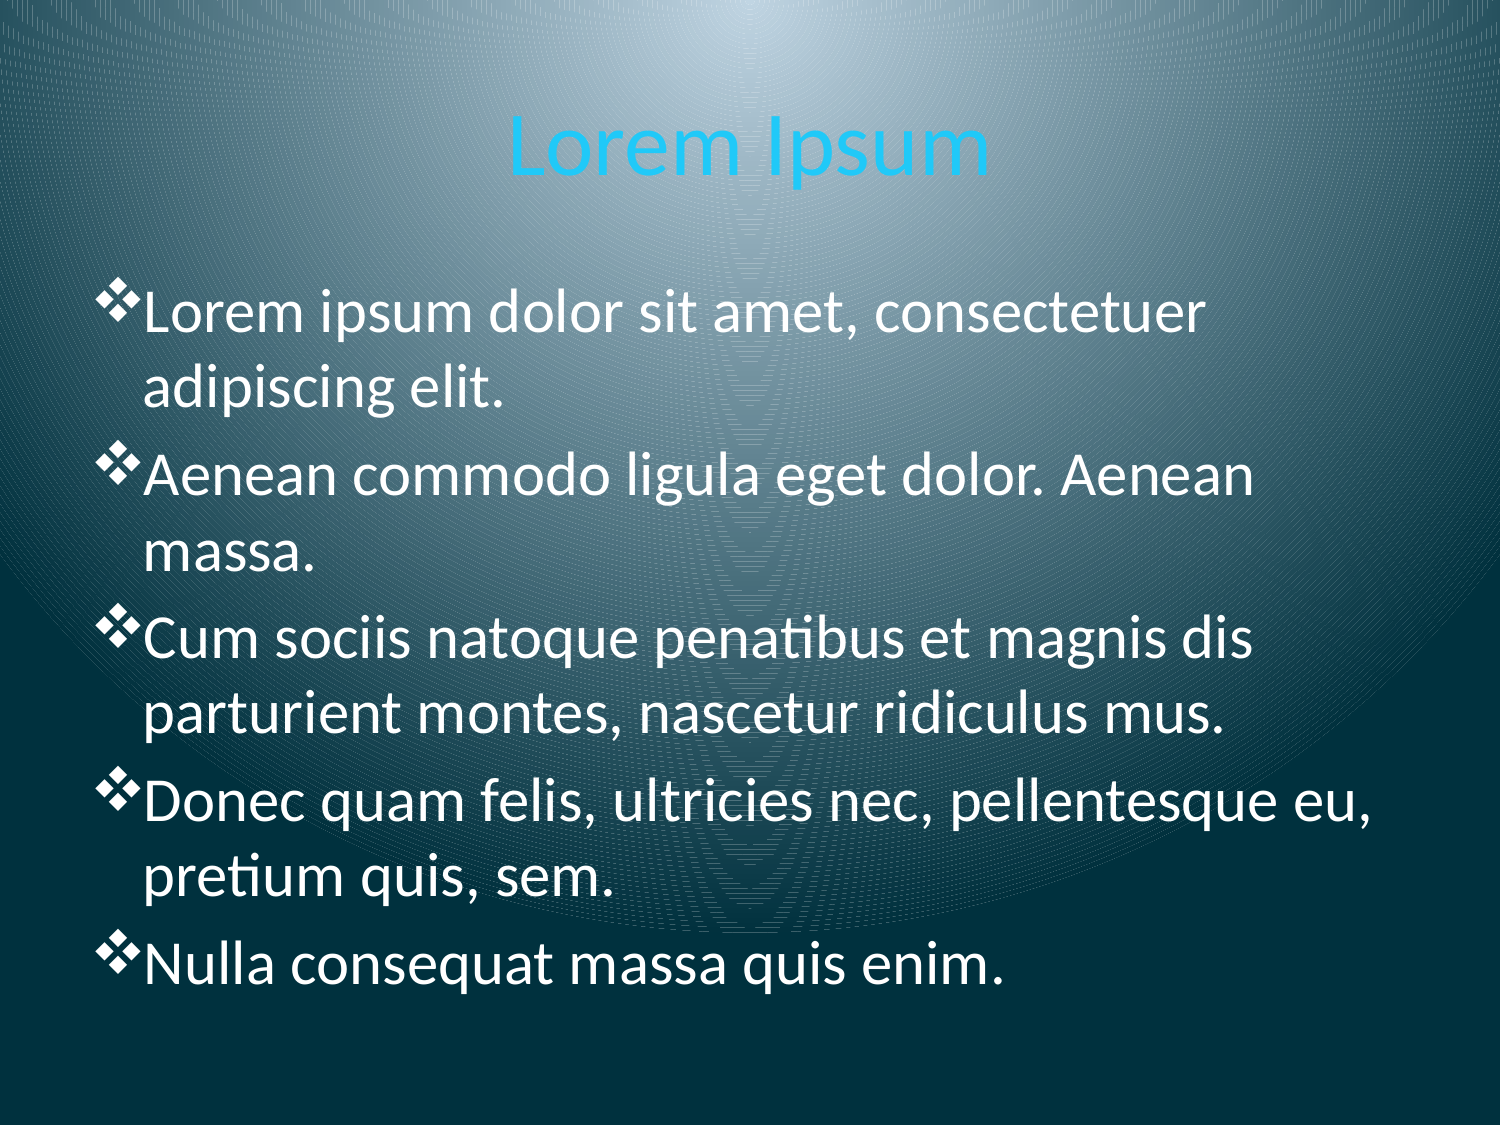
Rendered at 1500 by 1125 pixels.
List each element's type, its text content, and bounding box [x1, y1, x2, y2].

title Lorem Ipsum [75, 45, 1425, 233]
list Lorem ipsum dolor sit amet, consectetuer adipiscing elit. Aenean commodo ligula eget dolor. Aenean massa. Cum sociis natoque penatibus et magnis dis parturient montes, nascetur ridiculus mus. Donec quam felis, ultricies nec, pellentesque eu, pretium quis, sem. Nulla consequat massa quis enim. [75, 262, 1425, 1005]
